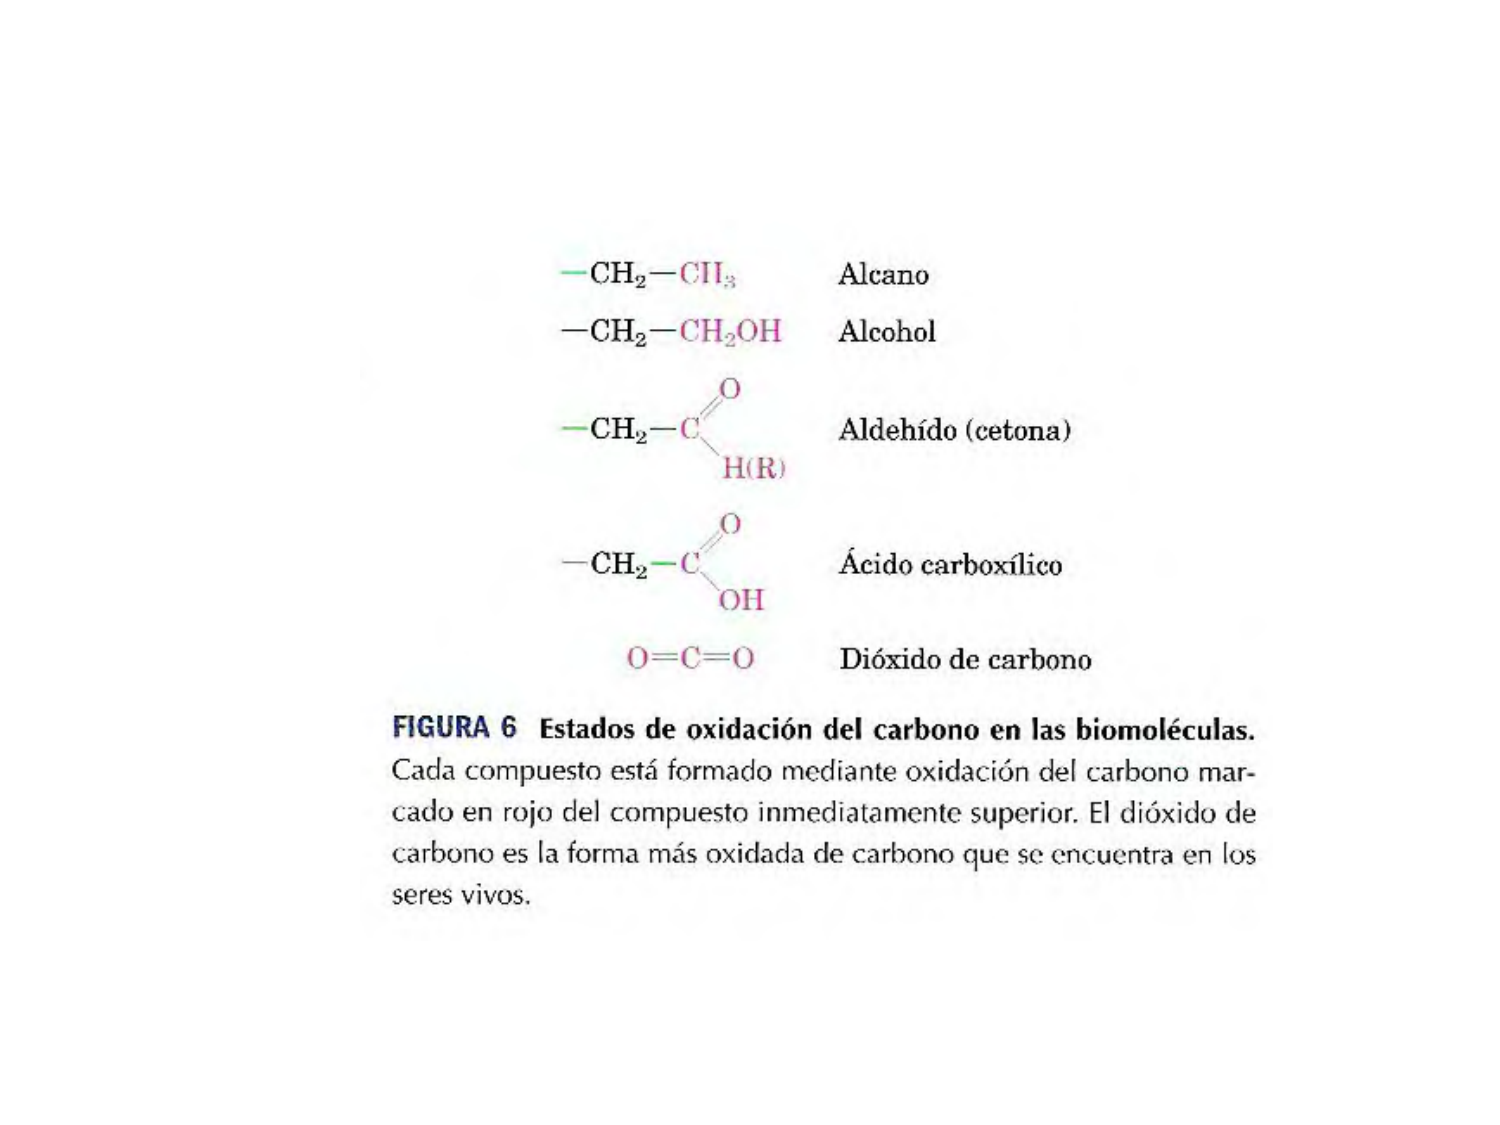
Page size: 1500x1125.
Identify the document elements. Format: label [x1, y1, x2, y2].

list [359, 219, 1273, 941]
